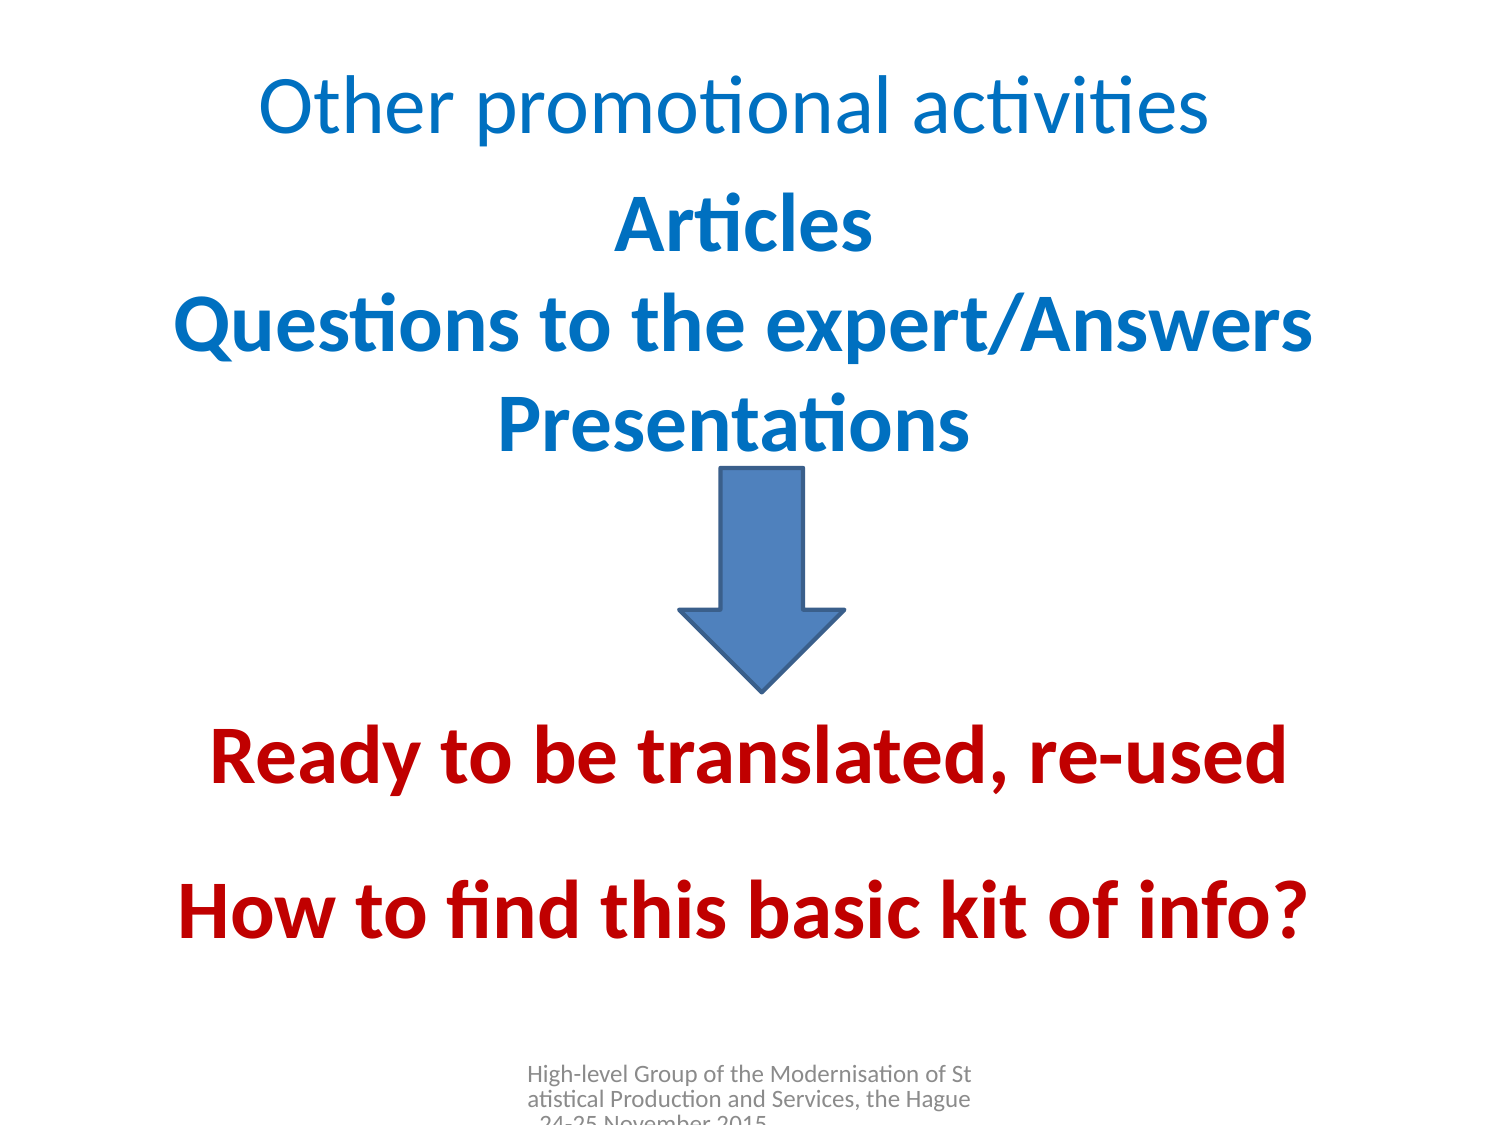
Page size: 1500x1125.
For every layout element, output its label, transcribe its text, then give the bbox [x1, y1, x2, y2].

text_box Articles Questions to the expert/Answers Presentations [29, 160, 1459, 476]
text_box How to find this basic kit of info? [29, 847, 1459, 963]
text_box Other promotional activities [29, 42, 1459, 158]
footer High-level Group of the Modernisation of Statistical Production and Services, the Hague, 24-25 November 2015 [512, 1042, 988, 1103]
text_box [677, 465, 847, 692]
text_box Ready to be translated, re-used [35, 692, 1465, 808]
